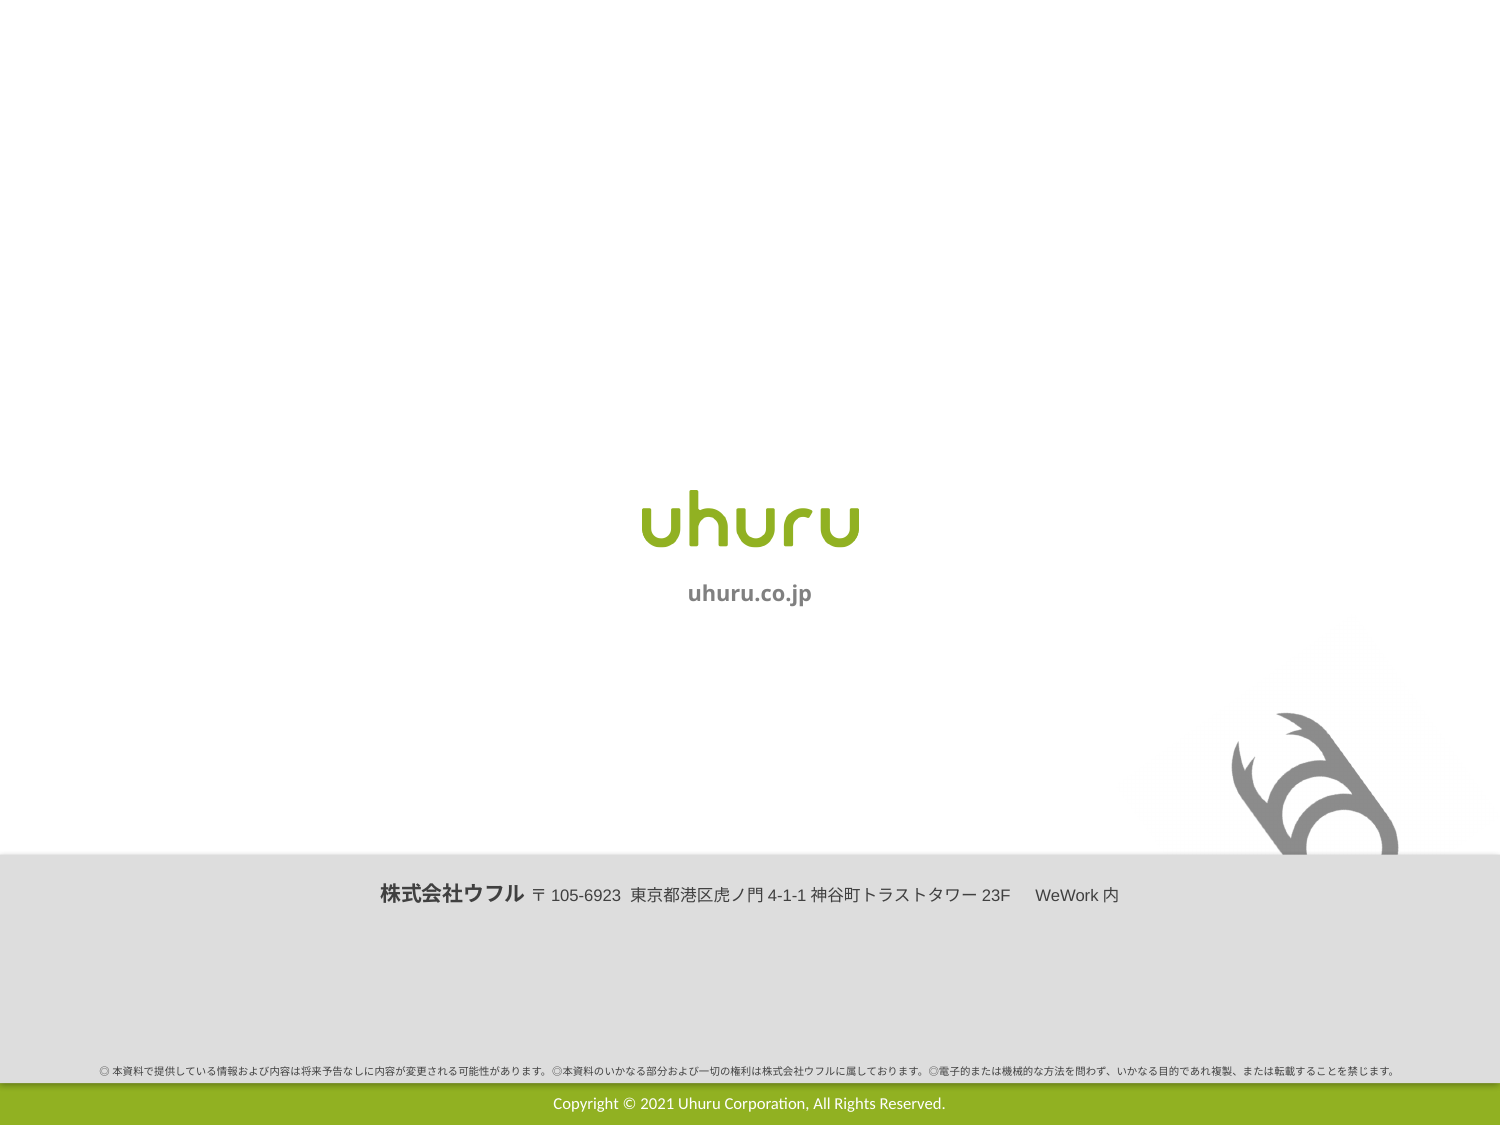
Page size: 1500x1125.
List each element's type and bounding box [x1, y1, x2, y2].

picture [620, 484, 880, 552]
picture [1117, 614, 1500, 854]
